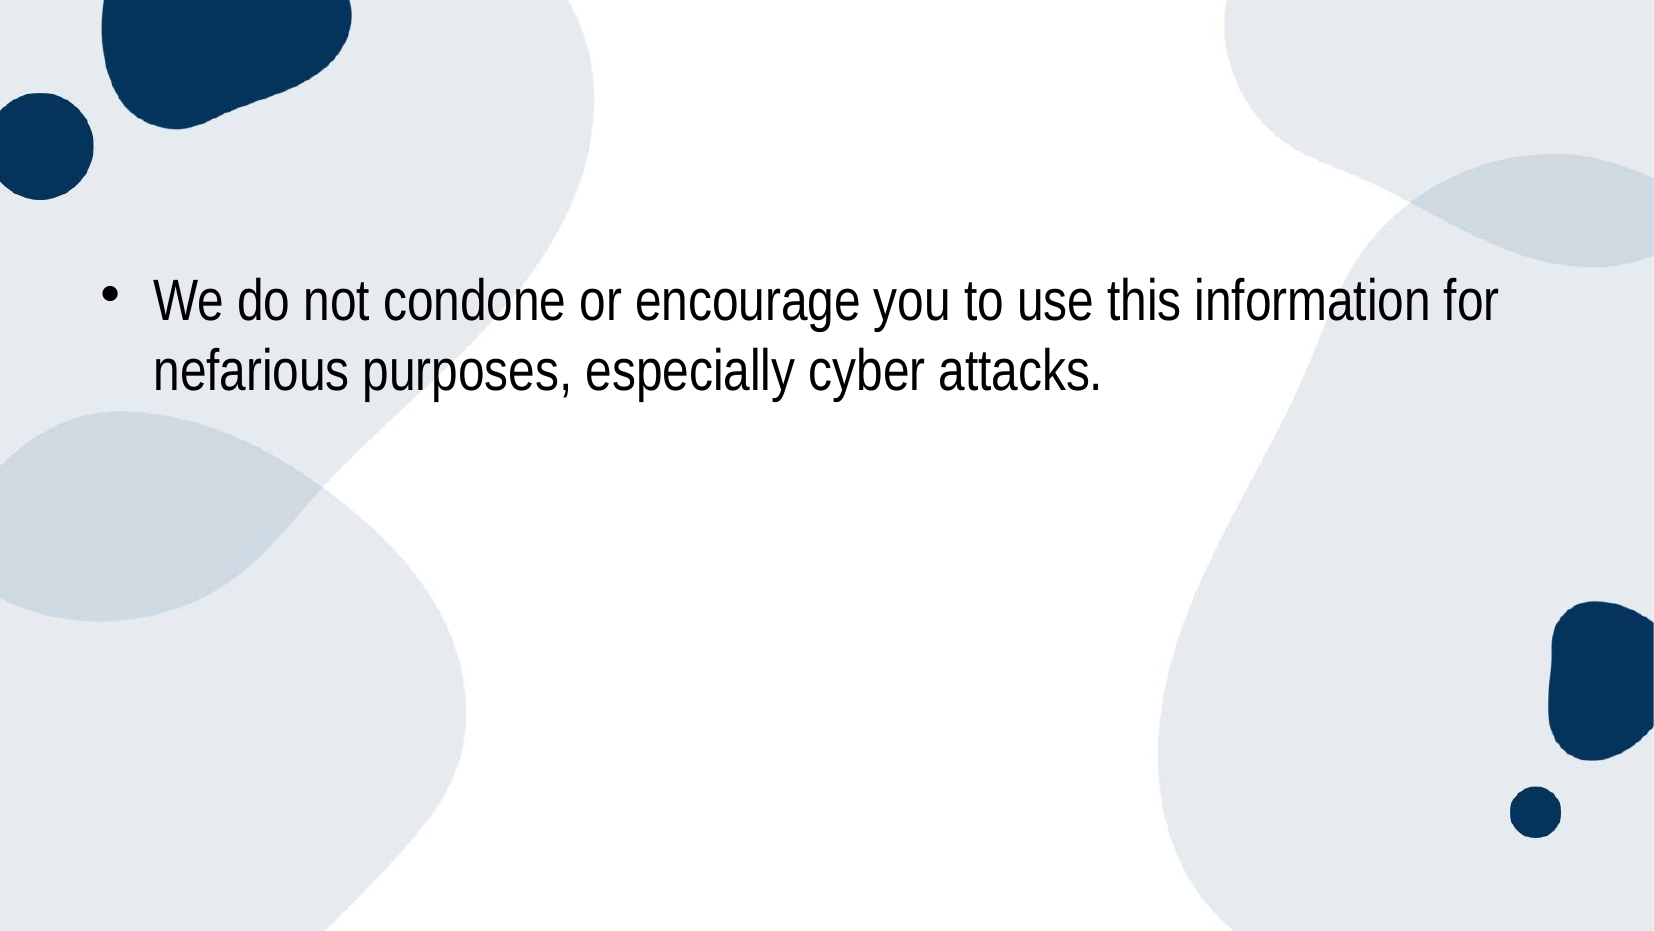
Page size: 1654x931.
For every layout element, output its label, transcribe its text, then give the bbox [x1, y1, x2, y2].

list We do not condone or encourage you to use this information for nefarious purposes, especially cyber attacks. [82, 262, 1571, 668]
picture [0, 0, 1654, 931]
